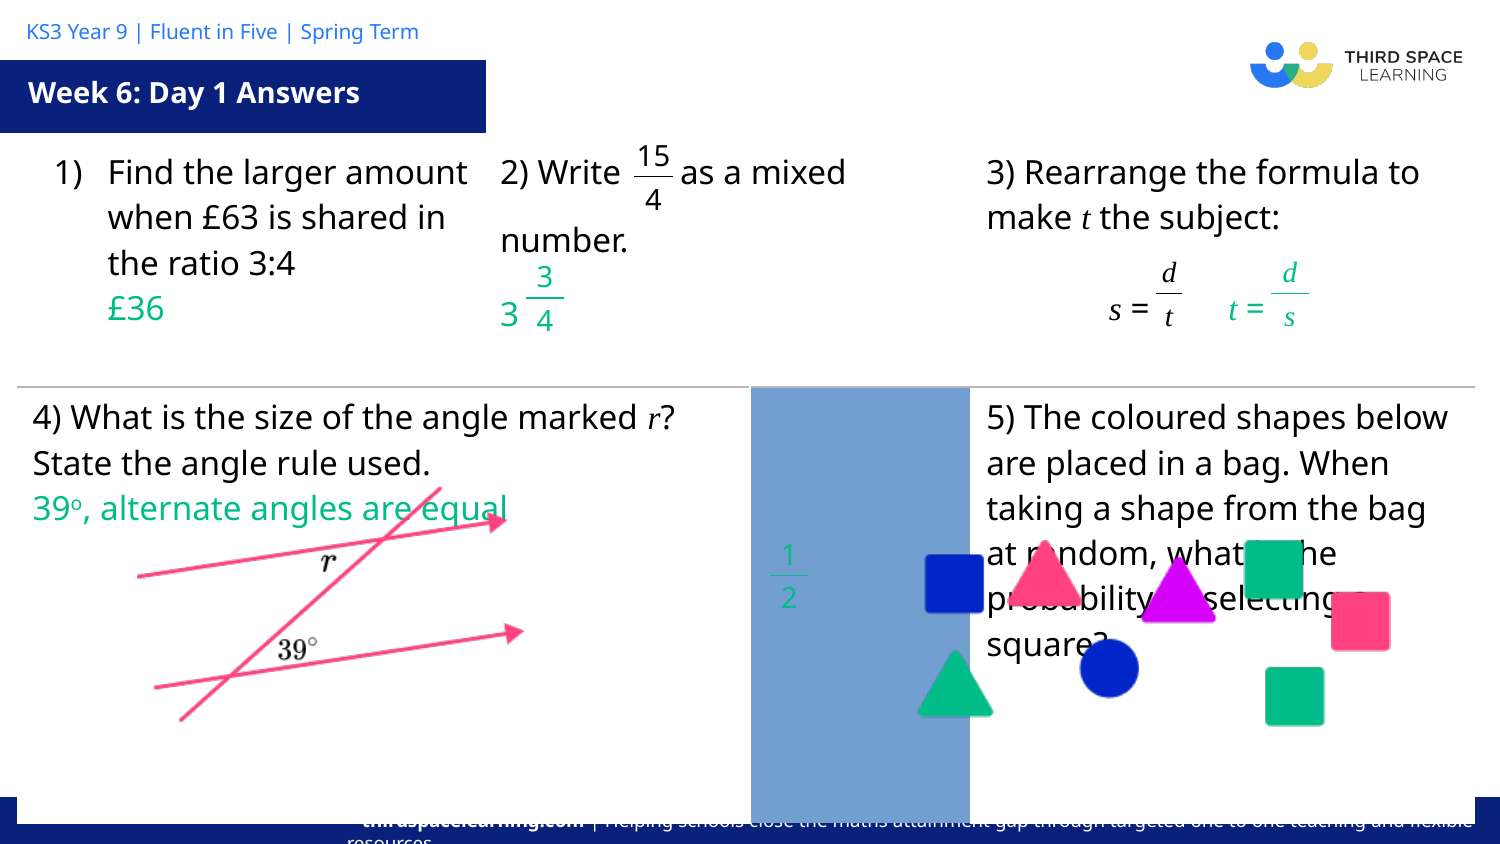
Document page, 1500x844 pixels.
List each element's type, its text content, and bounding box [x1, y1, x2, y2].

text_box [525, 258, 565, 338]
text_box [1155, 253, 1183, 333]
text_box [633, 136, 673, 217]
picture [1250, 33, 1465, 99]
picture [136, 486, 526, 723]
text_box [769, 536, 809, 616]
text_box Week 6: Day 1 Answers [13, 59, 383, 125]
table_cell 5) The coloured shapes below are placed in a bag. When taking a shape from the bag at random, what is the probability of selecting a square? [972, 388, 1474, 822]
table_header Find the larger amount when £63 is shared in the ratio 3:4 £36 [19, 142, 484, 386]
table_cell 4) What is the size of the angle marked r? State the angle rule used. 39o, alternate angles are equal [19, 388, 749, 822]
table_header 2) Write as a mixed number. 3 [486, 142, 970, 386]
picture [909, 535, 1391, 742]
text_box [1270, 253, 1310, 333]
table_header 3) Rearrange the formula to make t the subject: s = t = [972, 142, 1474, 386]
